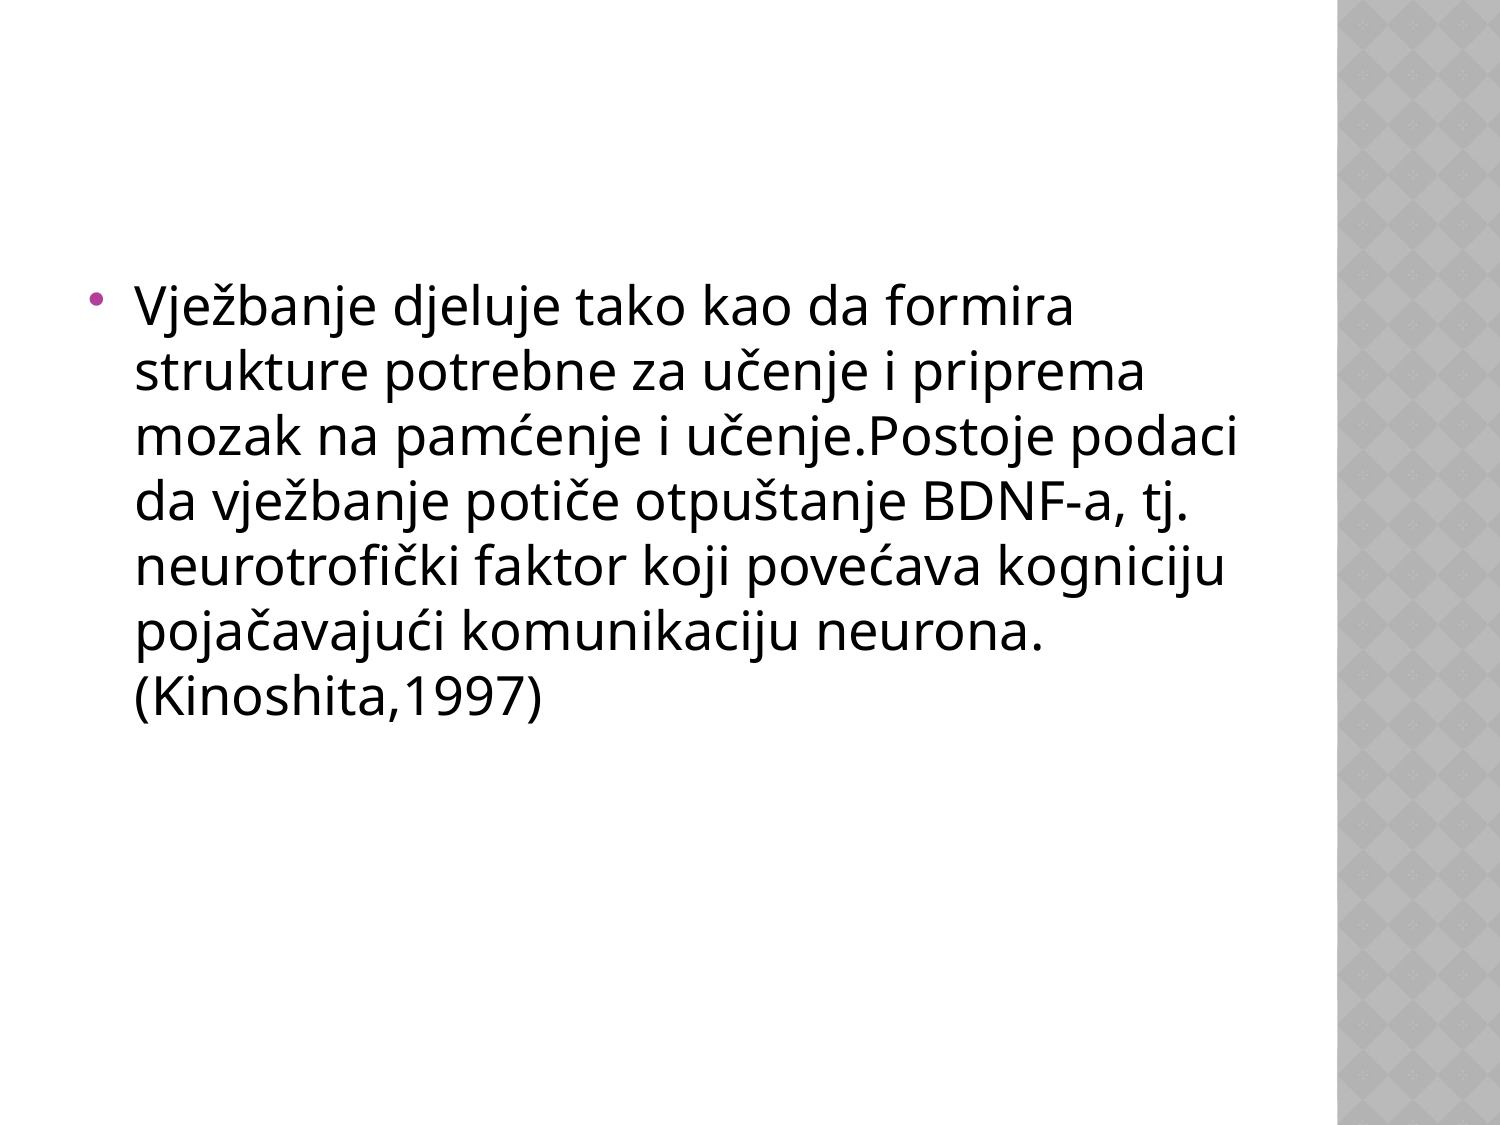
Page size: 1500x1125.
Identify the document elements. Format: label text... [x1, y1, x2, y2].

list Vježbanje djeluje tako kao da formira strukture potrebne za učenje i priprema mozak na pamćenje i učenje.Postoje podaci da vježbanje potiče otpuštanje BDNF-a, tj. neurotrofički faktor koji povećava kogniciju pojačavajući komunikaciju neurona.(Kinoshita,1997) [75, 264, 1263, 1059]
